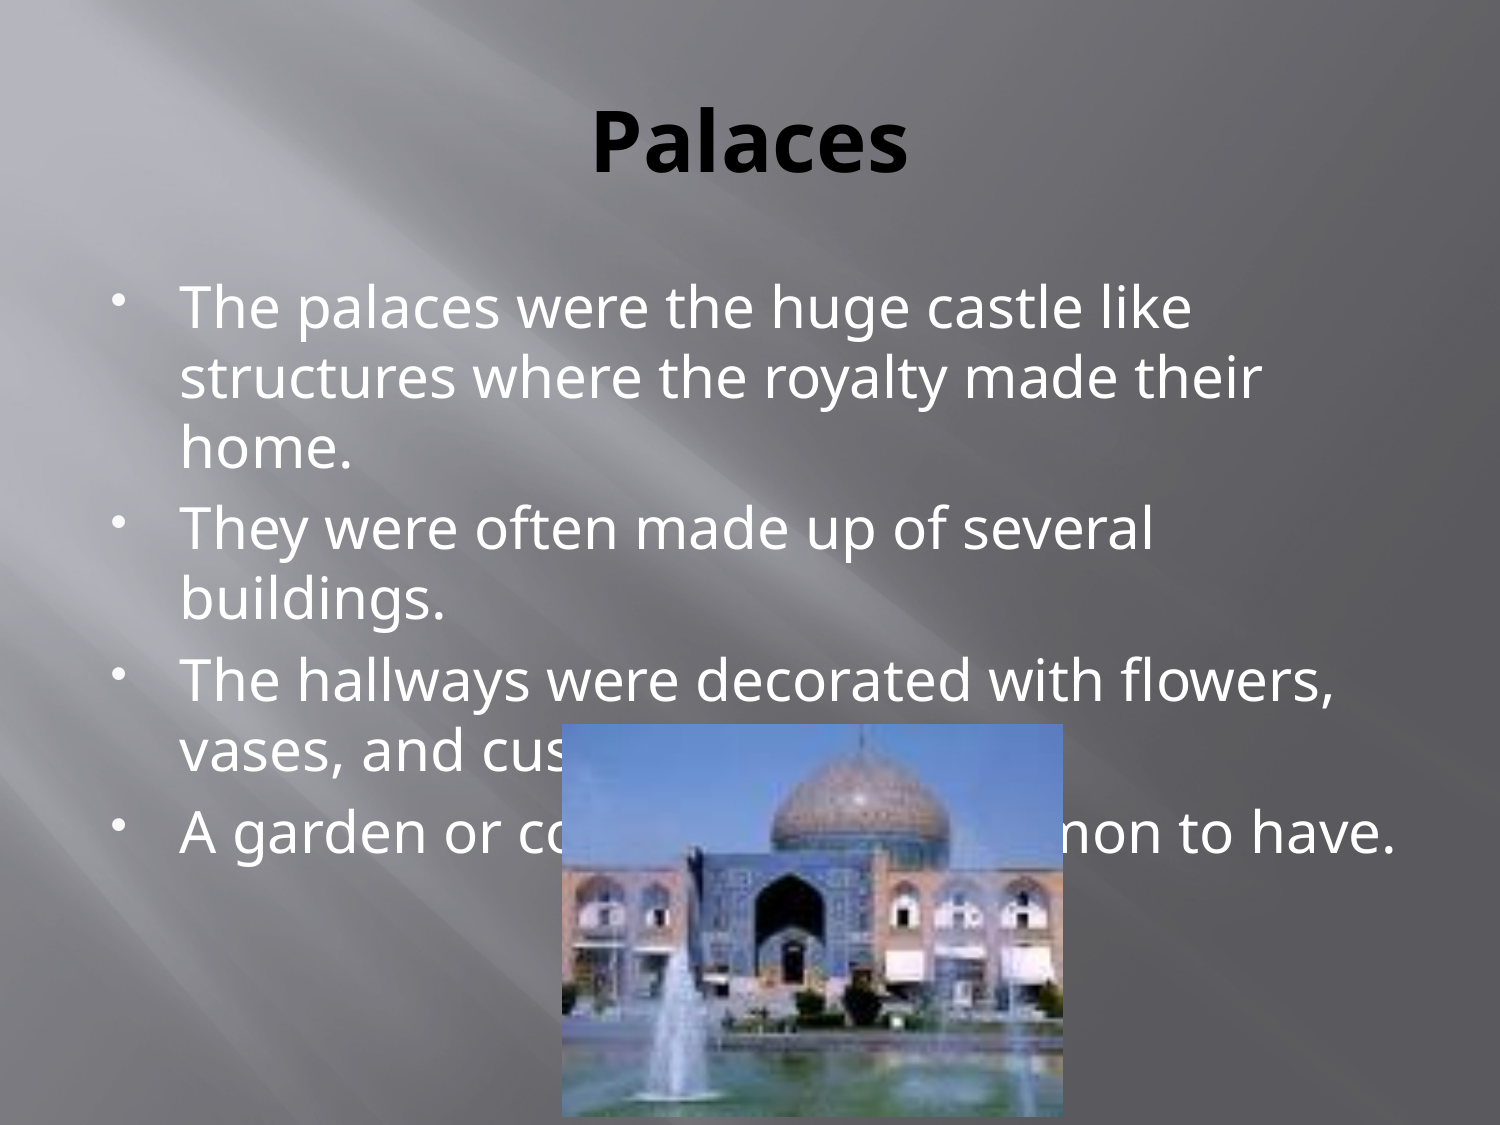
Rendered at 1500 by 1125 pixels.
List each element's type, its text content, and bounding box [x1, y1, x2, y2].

title Palaces [75, 45, 1425, 233]
picture [562, 724, 1063, 1117]
list The palaces were the huge castle like structures where the royalty made their home. They were often made up of several buildings. The hallways were decorated with flowers, vases, and cushions for guests. A garden or courtyard was common to have. [75, 262, 1425, 1035]
